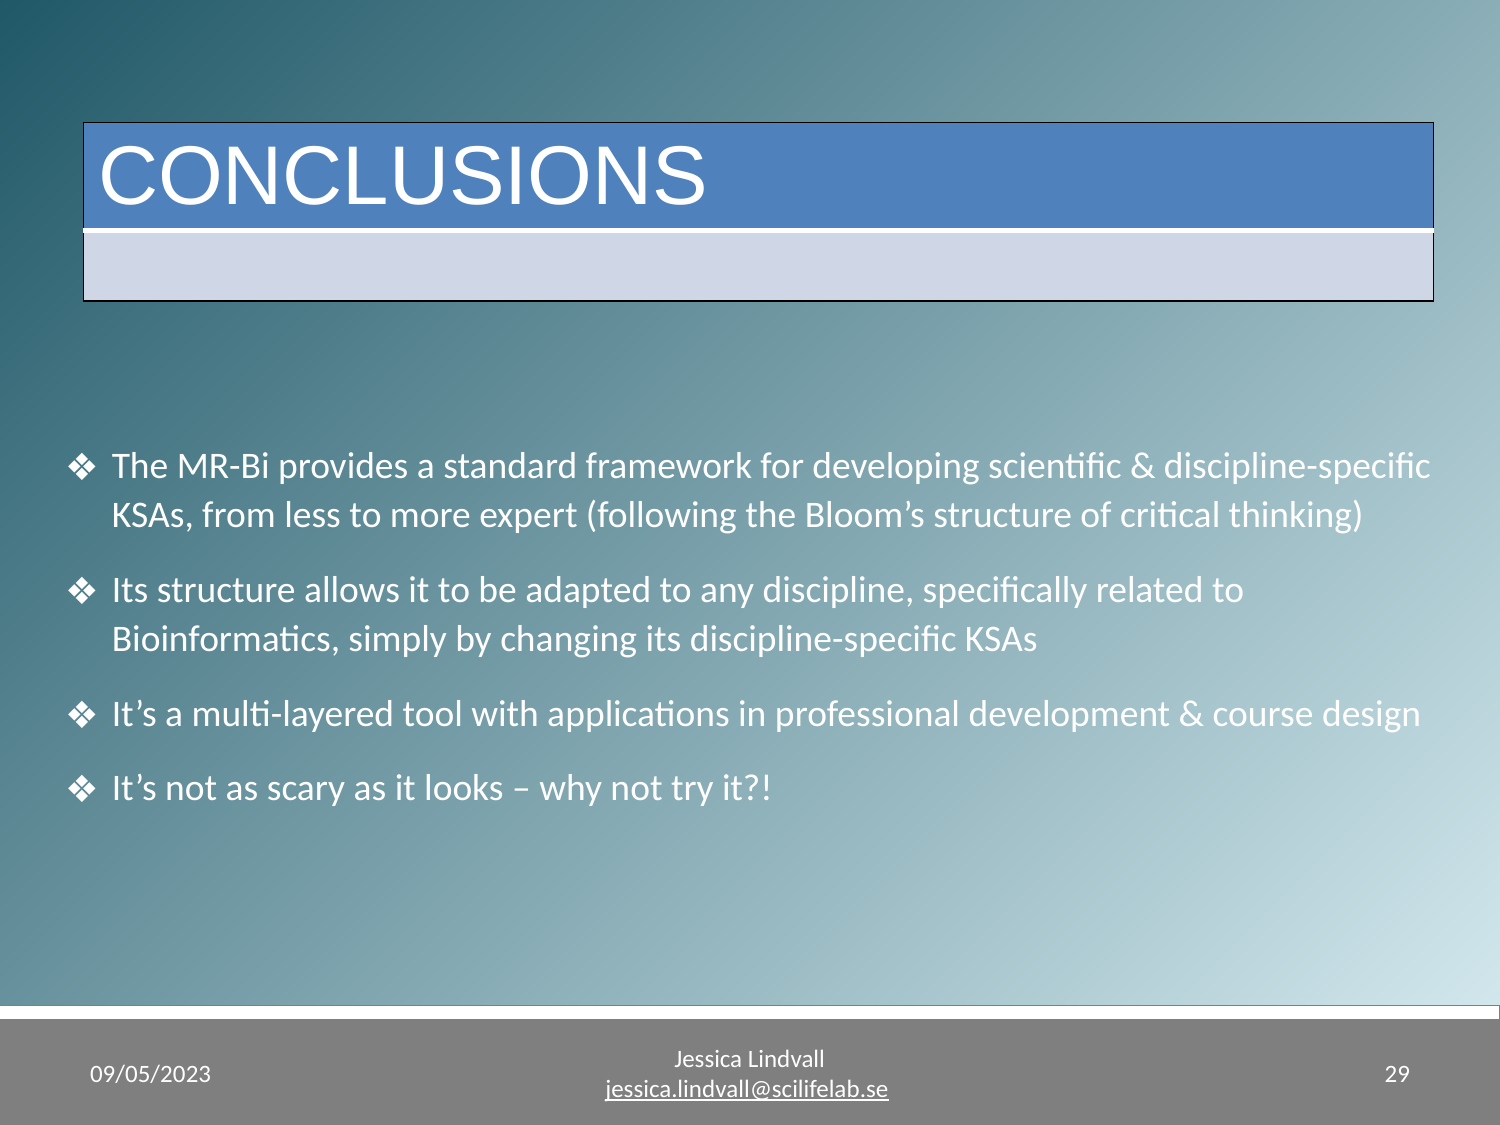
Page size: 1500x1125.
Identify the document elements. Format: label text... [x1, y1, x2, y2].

table_header CONCLUSIONS [84, 123, 1433, 228]
footer Jessica Lindvall jessica.lindvall@scilifelab.se [512, 1042, 988, 1103]
table_cell [84, 233, 1433, 300]
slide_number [75, 1042, 425, 1103]
text_box [0, 1019, 1500, 1125]
text_box [0, 1005, 1500, 1019]
text_box The MR-Bi provides a standard framework for developing scientific & discipline-specific KSAs, from less to more expert (following the Bloom’s structure of critical thinking) Its structure allows it to be adapted to any discipline, specifically related to Bioinformatics, simply by changing its discipline-specific KSAs It’s a multi-layered tool with applications in professional development & course design It’s not as scary as it looks – why not try it?! [49, 428, 1452, 816]
slide_number 29 [1074, 1042, 1425, 1103]
